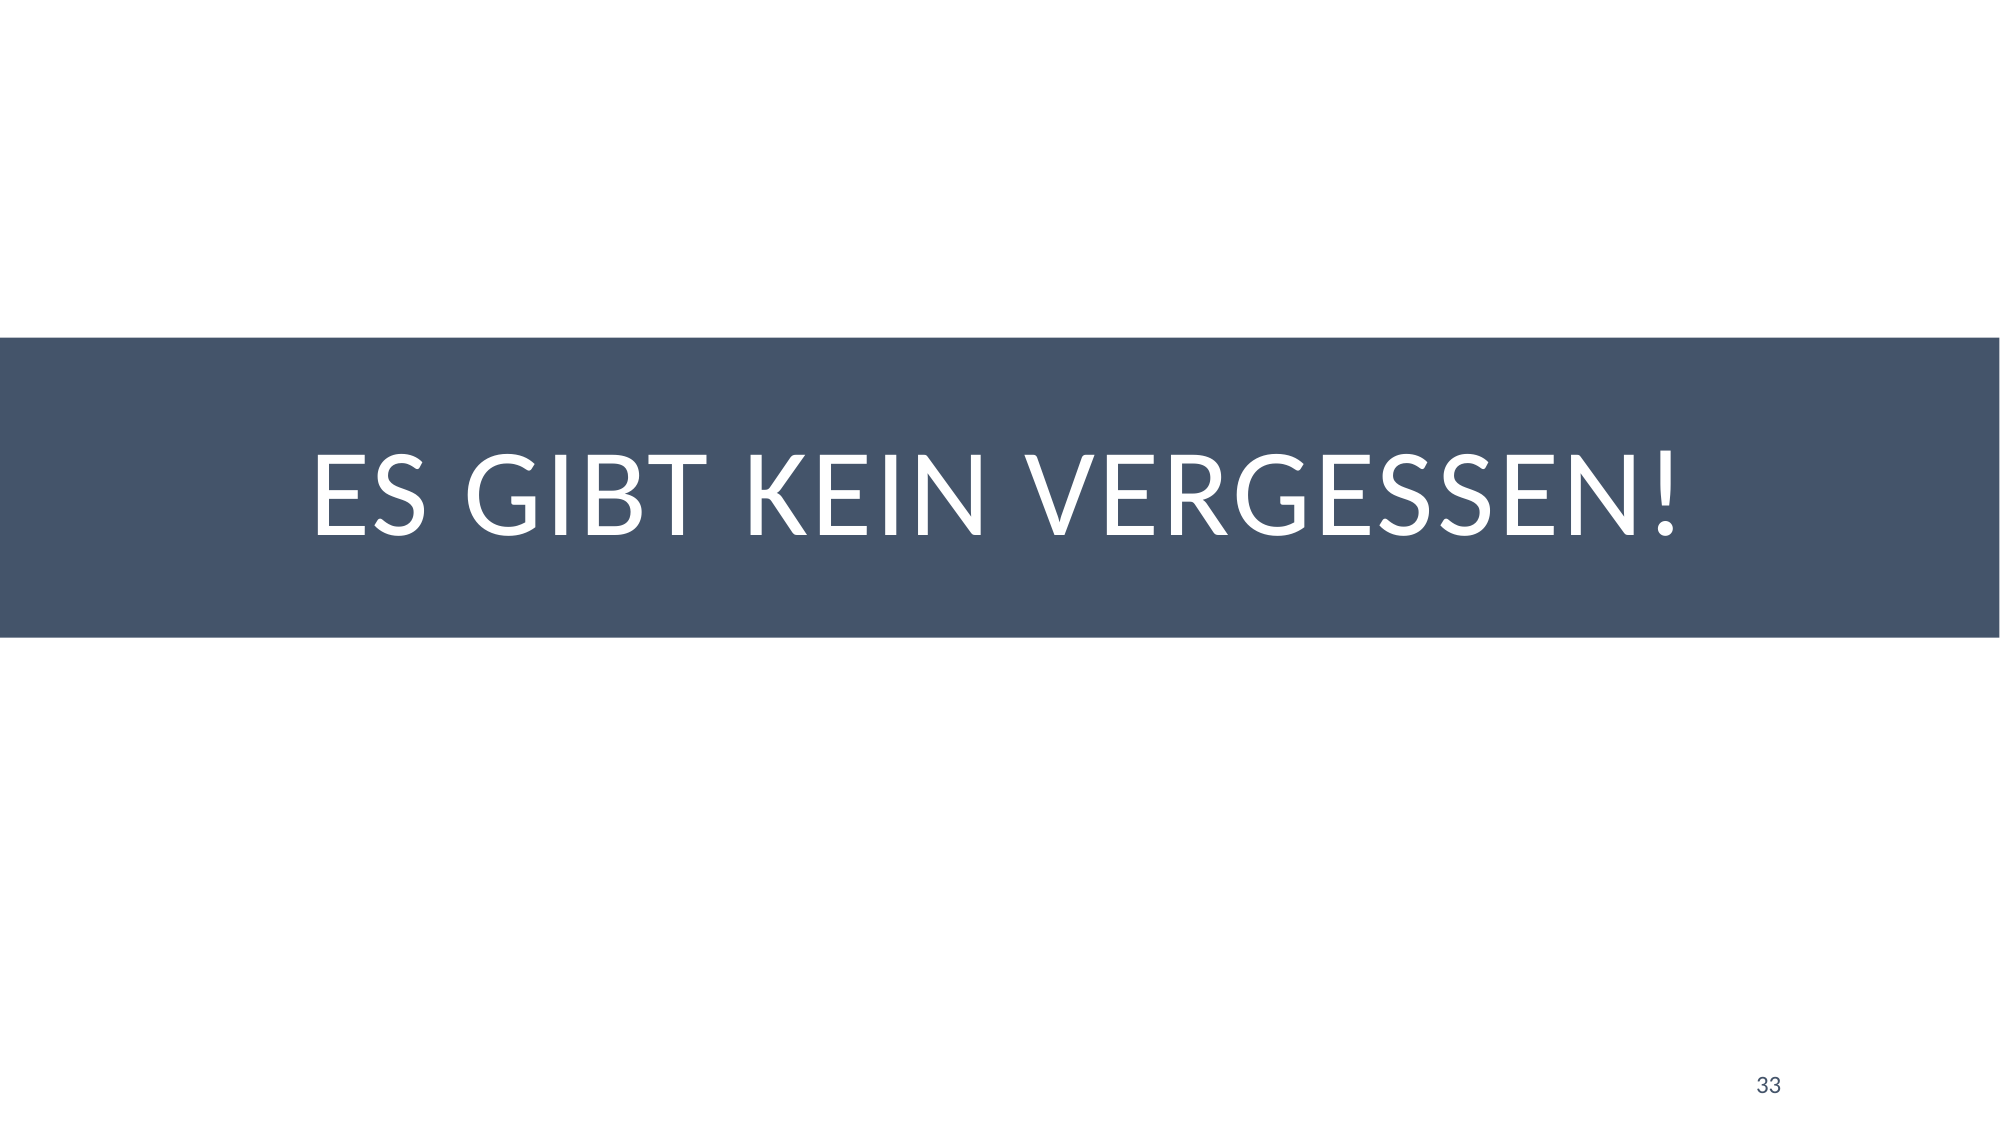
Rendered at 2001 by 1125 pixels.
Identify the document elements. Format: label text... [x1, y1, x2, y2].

title Es gibt kein Vergessen! [136, 362, 1862, 638]
slide_number 33 [1748, 1053, 1904, 1114]
